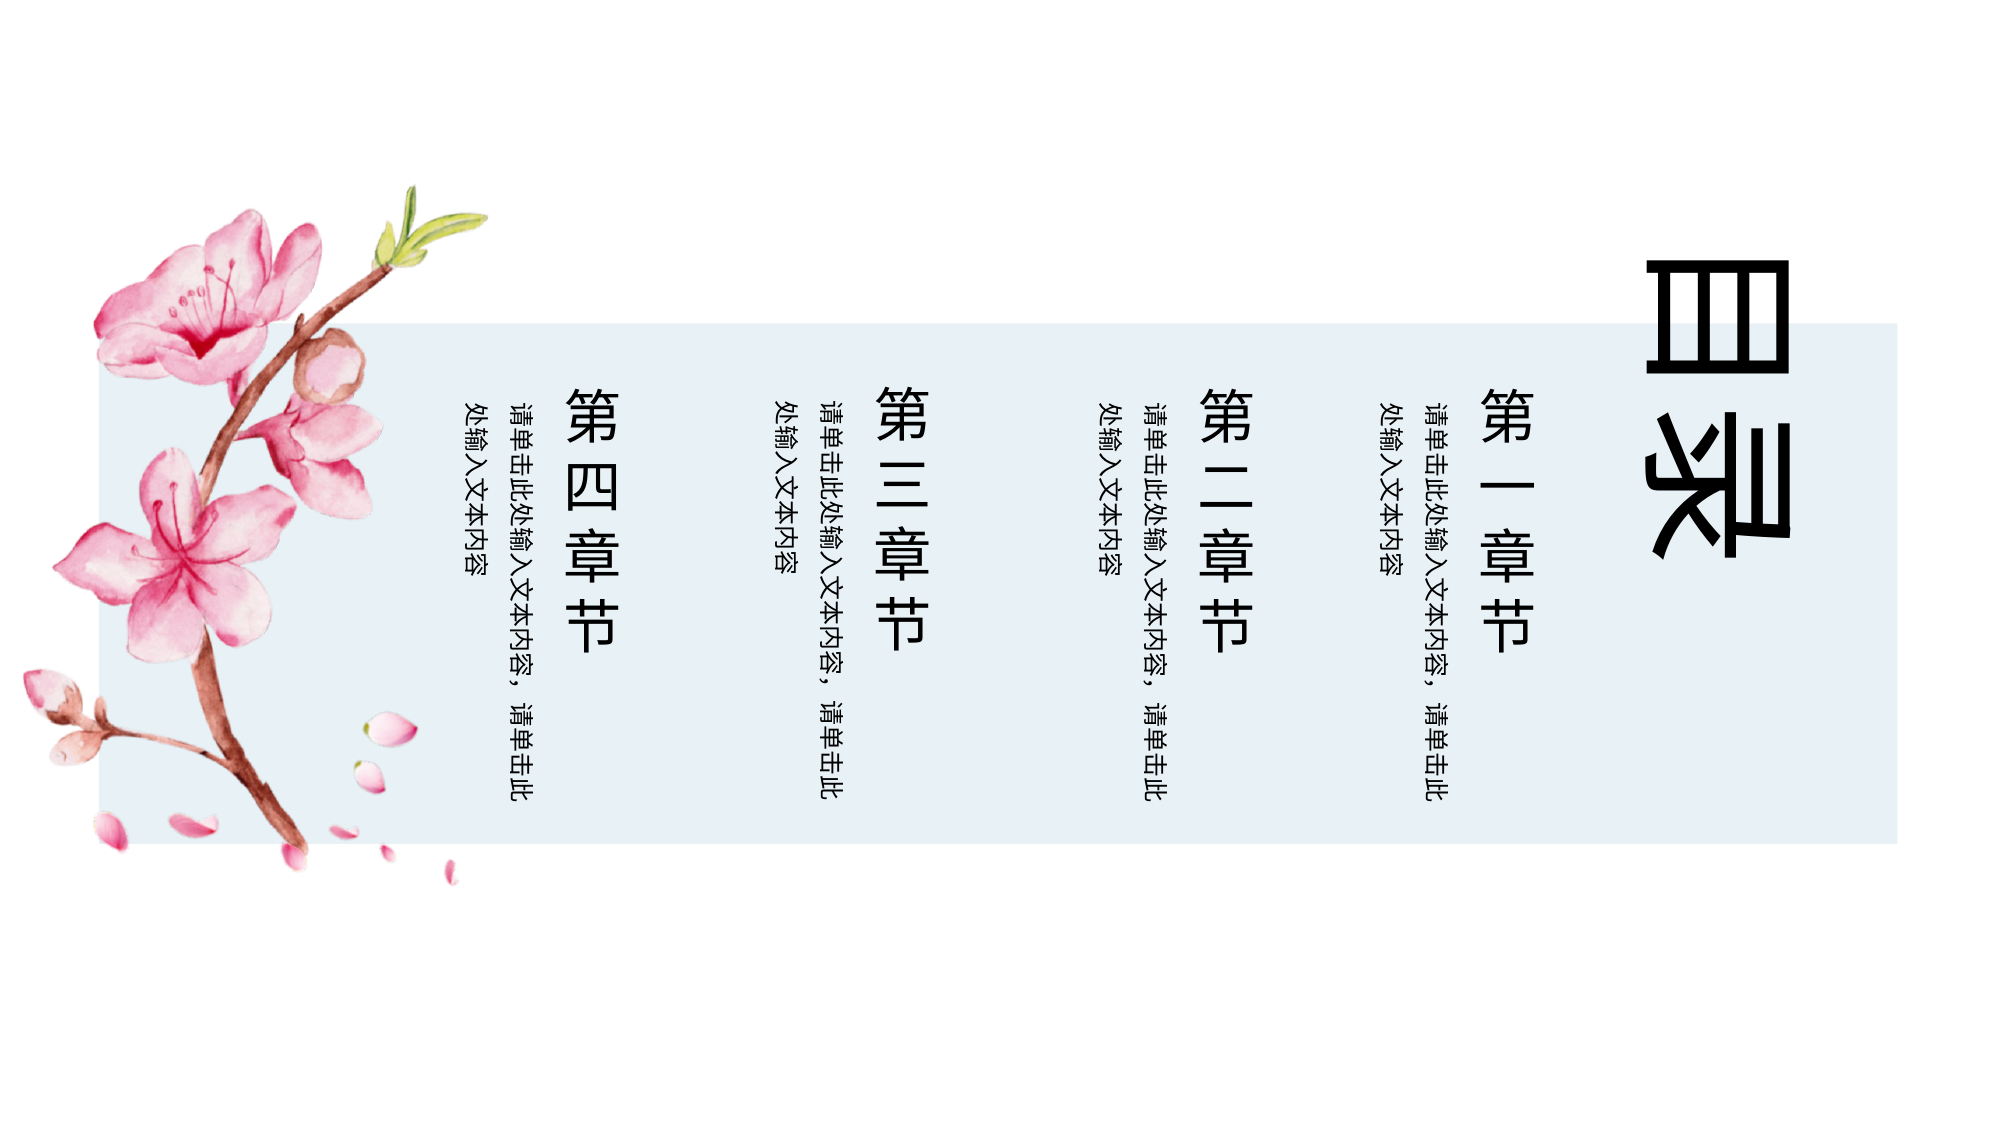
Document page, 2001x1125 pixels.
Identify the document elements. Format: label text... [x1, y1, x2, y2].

text_box 第四章节 [537, 372, 649, 668]
picture [0, 51, 596, 1034]
text_box 第一章节 [1452, 372, 1564, 668]
text_box 目录 [1601, 220, 1834, 617]
text_box 请单击此处输入文本内容，请单击此处输入文本内容 [466, 387, 560, 821]
text_box 请单击此处输入文本内容，请单击此处输入文本内容 [1072, 387, 1194, 821]
text_box 第三章节 [847, 371, 959, 666]
text_box [486, 322, 1898, 845]
text_box 第二章节 [1171, 372, 1283, 668]
text_box 请单击此处输入文本内容，请单击此处输入文本内容 [1353, 387, 1475, 821]
text_box 请单击此处输入文本内容，请单击此处输入文本内容 [748, 386, 870, 820]
